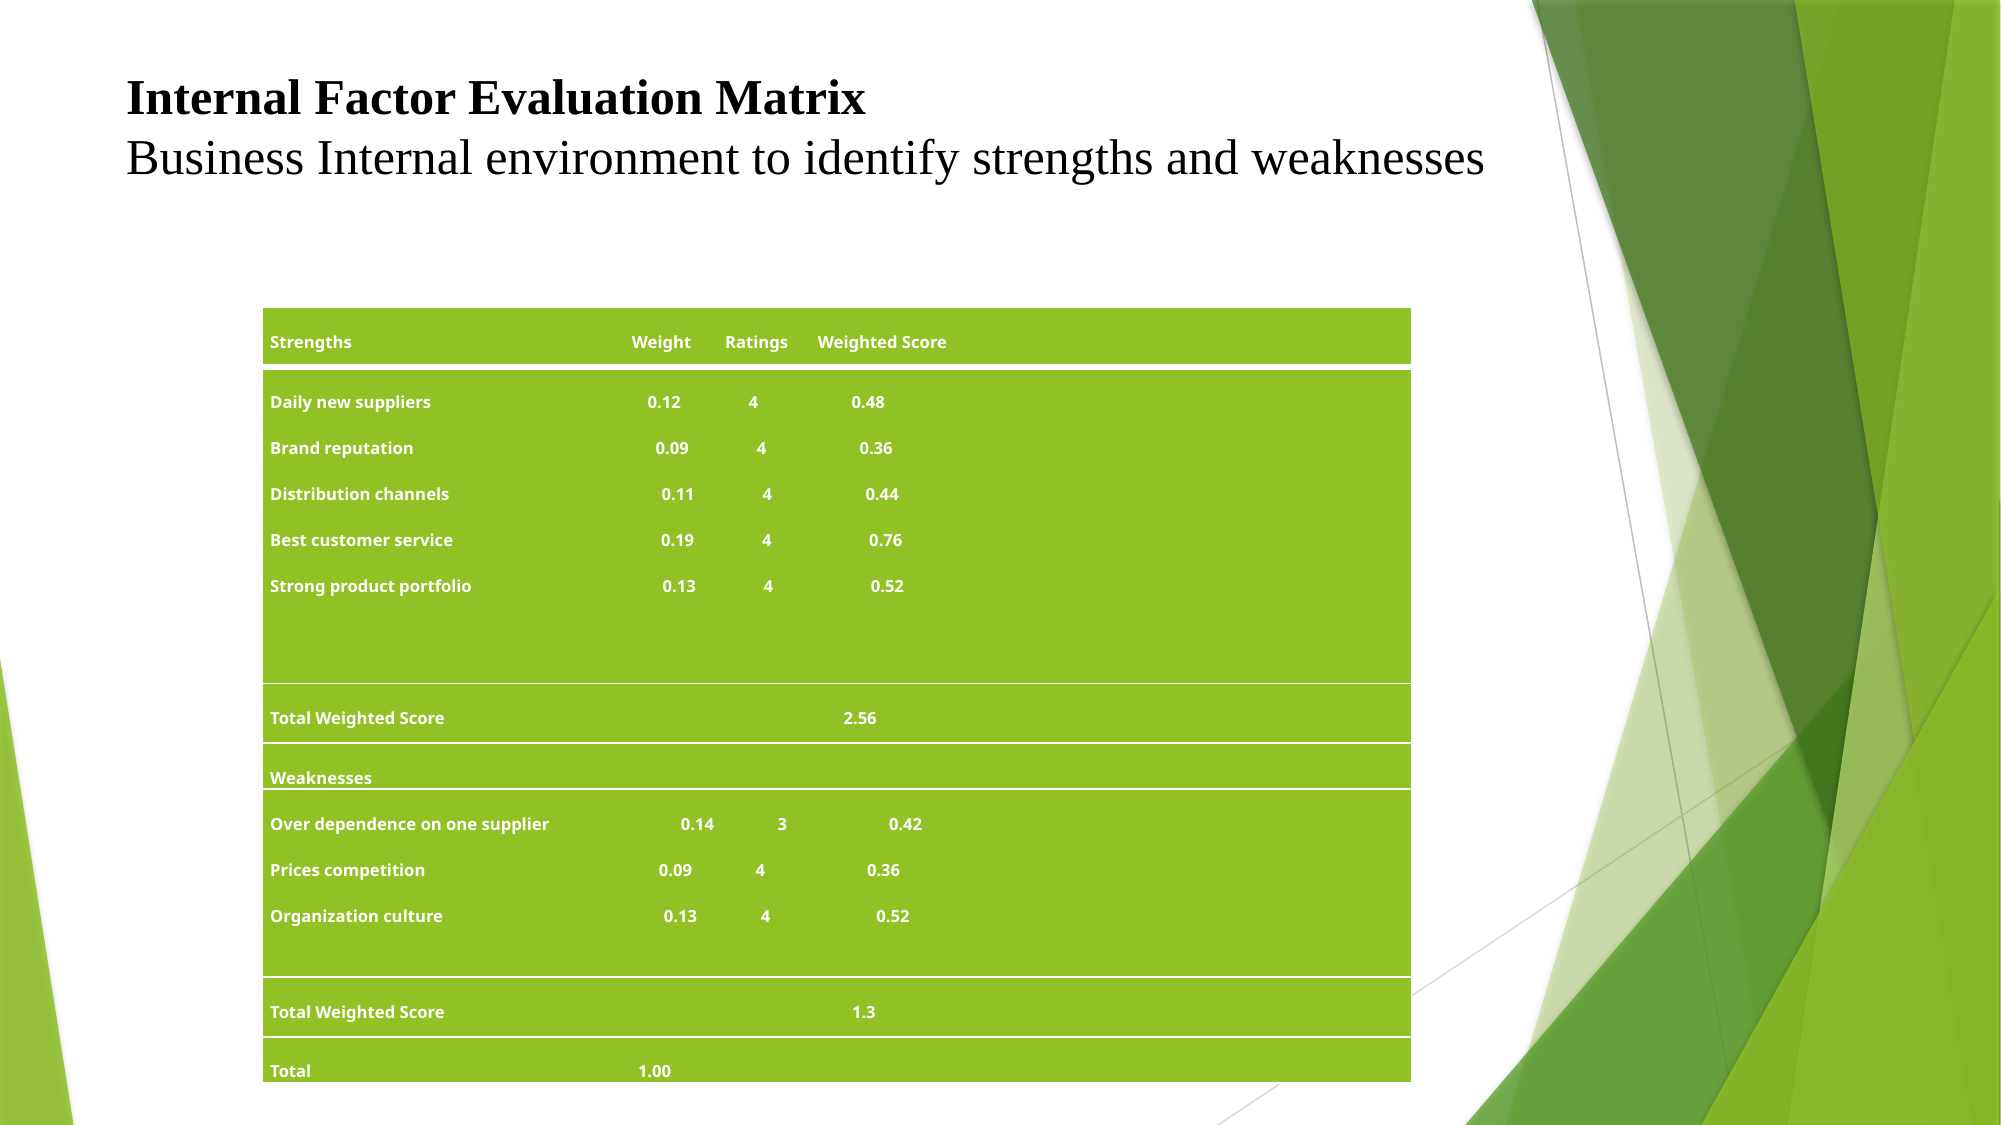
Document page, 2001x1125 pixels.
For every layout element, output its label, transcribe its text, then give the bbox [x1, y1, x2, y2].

table_cell Total 1.00 [263, 1038, 1411, 1082]
table_cell Weaknesses [263, 744, 1411, 788]
table_cell Over dependence on one supplier 0.14 3 0.42 Prices competition 0.09 4 0.36 Organization culture 0.13 4 0.52 [263, 790, 1411, 976]
table_cell Total Weighted Score 1.3 [263, 978, 1411, 1036]
table_cell Total Weighted Score 2.56 [263, 684, 1411, 742]
table_header Strengths Weight Ratings Weighted Score [263, 308, 1411, 364]
table_cell Daily new suppliers 0.12 4 0.48 Brand reputation 0.09 4 0.36 Distribution channels 0.11 4 0.44 Best customer service 0.19 4 0.76 Strong product portfolio 0.13 4 0.52 [263, 370, 1411, 683]
title Internal Factor Evaluation Matrix Business Internal environment to identify strengths and weaknesses [111, 56, 1522, 289]
